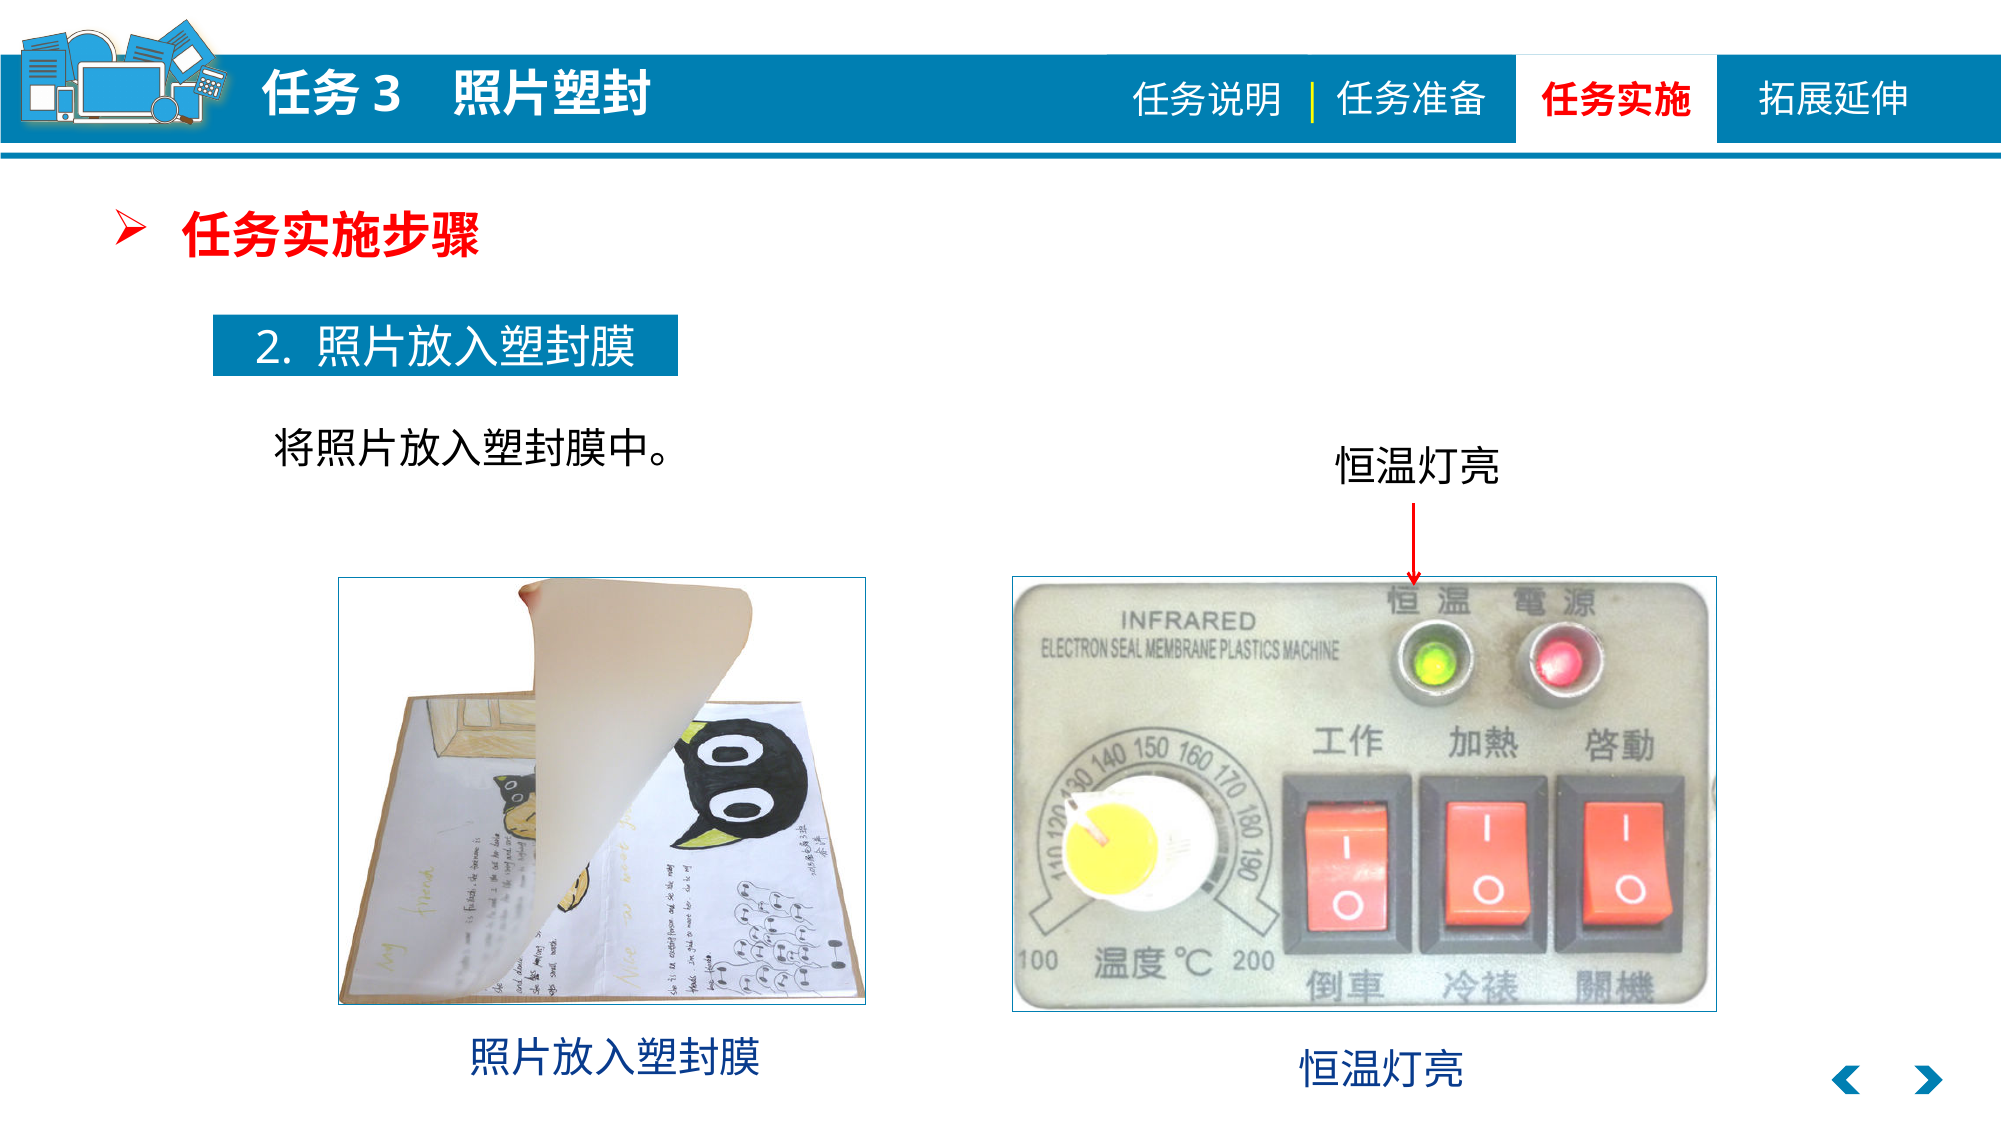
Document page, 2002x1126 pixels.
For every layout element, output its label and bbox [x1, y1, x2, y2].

text_box [175, 314, 1492, 481]
text_box [454, 1023, 1670, 1101]
picture [340, 579, 864, 1003]
text_box [0, 0, 2001, 1110]
picture [1014, 575, 1715, 1010]
